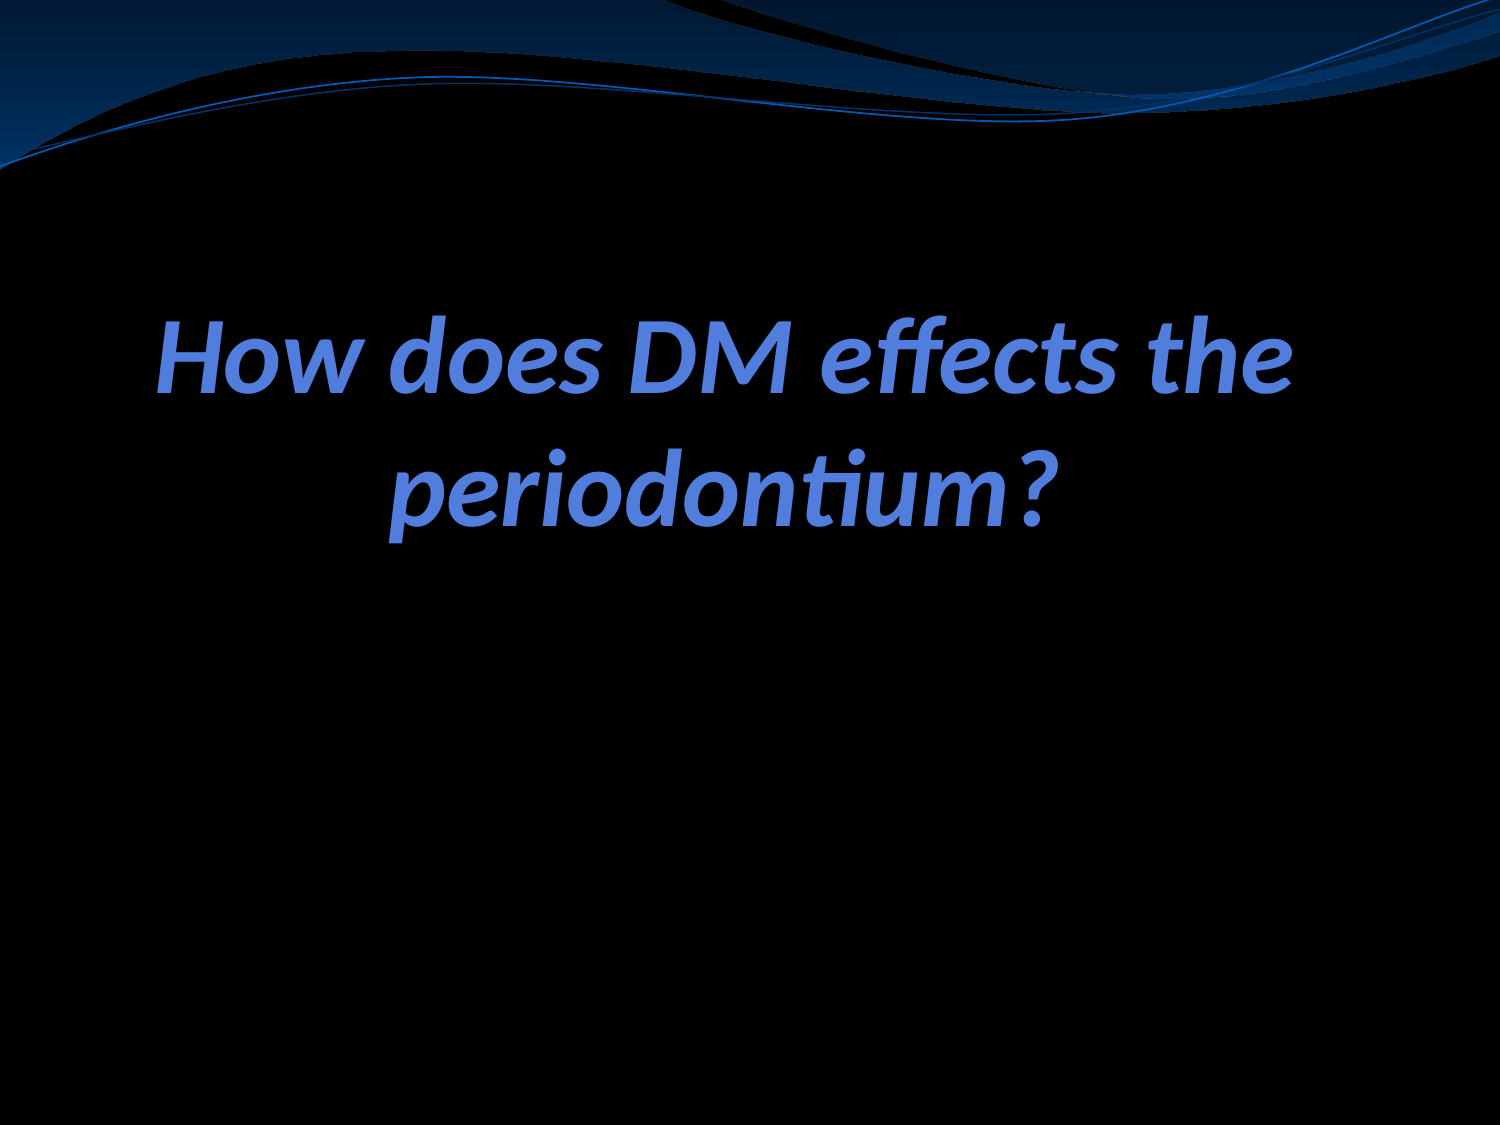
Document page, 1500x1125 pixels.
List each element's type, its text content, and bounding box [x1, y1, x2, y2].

title How does DM effects the periodontium? [87, 324, 1363, 549]
